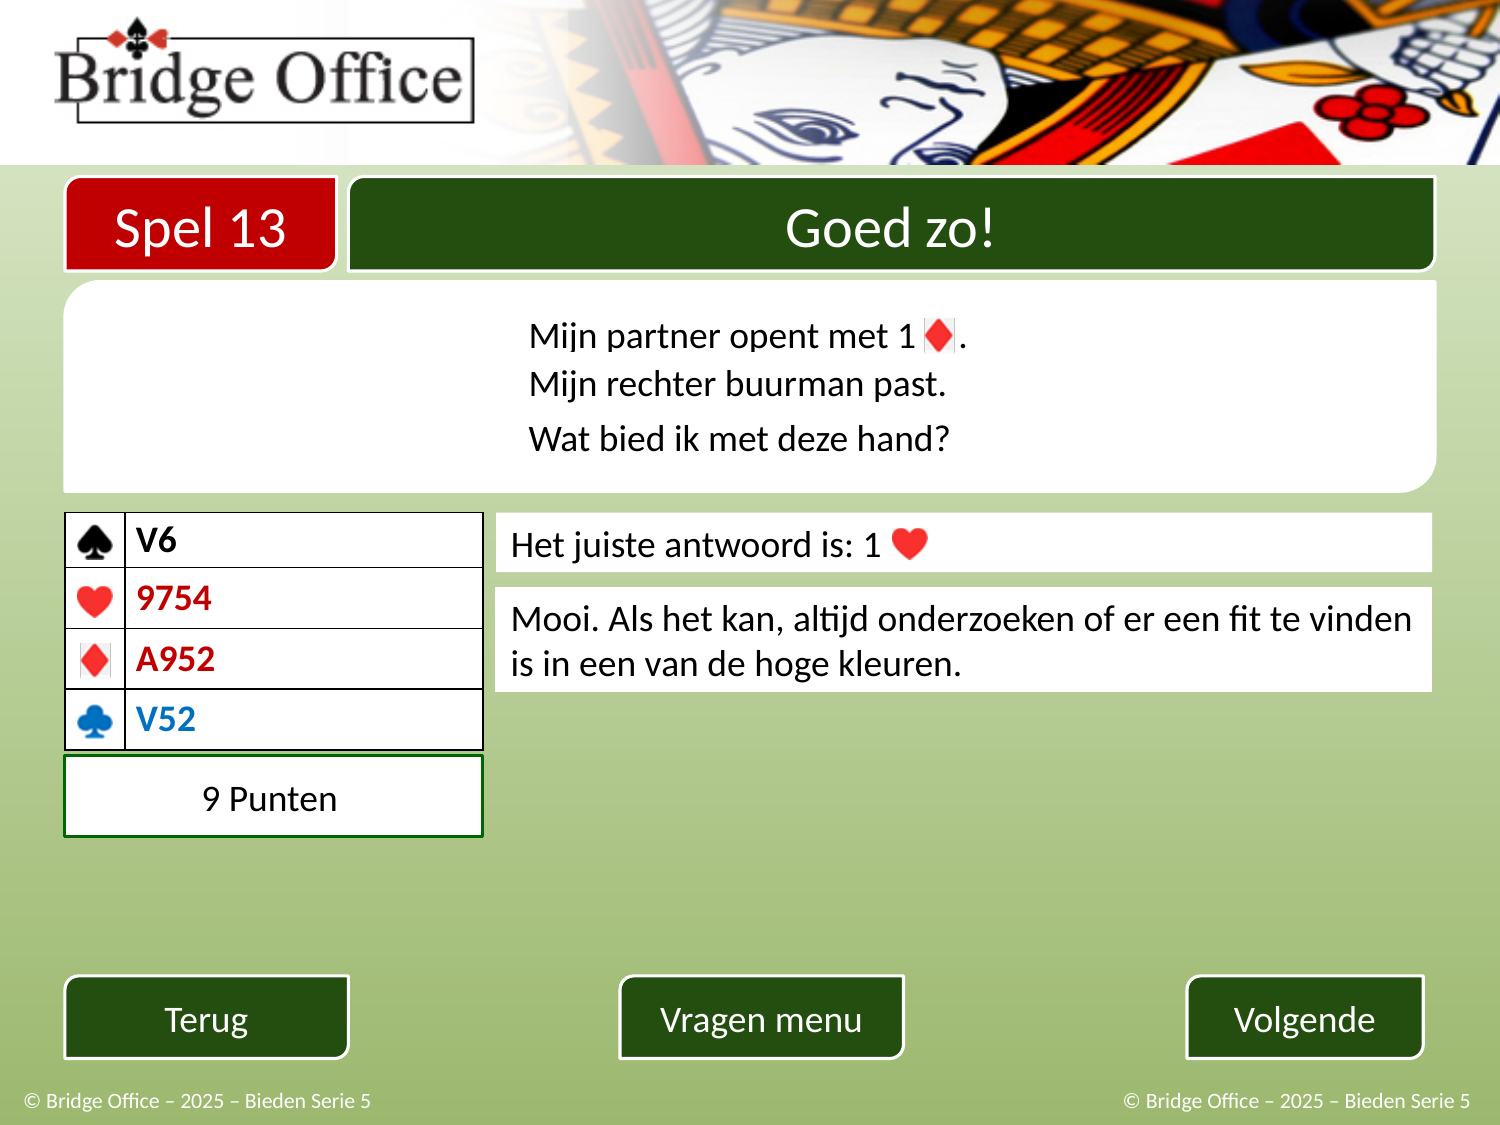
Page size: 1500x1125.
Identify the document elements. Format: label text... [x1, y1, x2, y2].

text_box Mijn partner opent met 1 . [513, 303, 1022, 364]
text_box Spel 13 [63, 179, 339, 273]
text_box [63, 280, 1437, 493]
picture [77, 703, 114, 740]
picture [920, 318, 957, 354]
text_box © Bridge Office – 2025 – Bieden Serie 5 [1107, 1079, 1500, 1121]
picture [892, 528, 928, 560]
text_box Terug [63, 974, 350, 1061]
table_cell V52 [126, 690, 482, 749]
text_box © Bridge Office – 2025 – Bieden Serie 5 [8, 1079, 393, 1121]
text_box Vragen menu [618, 974, 906, 1061]
picture [77, 524, 114, 561]
picture [77, 585, 114, 618]
table_cell [66, 629, 124, 688]
text_box Mooi. Als het kan, altijd onderzoeken of er een fit te vinden is in een van de hoge kleuren. [495, 587, 1432, 692]
text_box Het juiste antwoord is: 1 [496, 512, 1433, 573]
table_cell [66, 568, 124, 628]
text_box Wat bied ik met deze hand? [513, 406, 987, 467]
table_cell [66, 690, 124, 749]
text_box 9 Punten [63, 754, 484, 838]
table_header V6 [126, 513, 482, 567]
text_box Goed zo! [346, 179, 1437, 273]
text_box Mijn rechter buurman past. [513, 352, 987, 406]
picture [0, 0, 1500, 166]
text_box Volgende [1185, 974, 1425, 1061]
picture [77, 643, 114, 679]
table_header [66, 513, 124, 567]
table_cell 9754 [126, 568, 482, 628]
table_cell A952 [126, 629, 482, 688]
